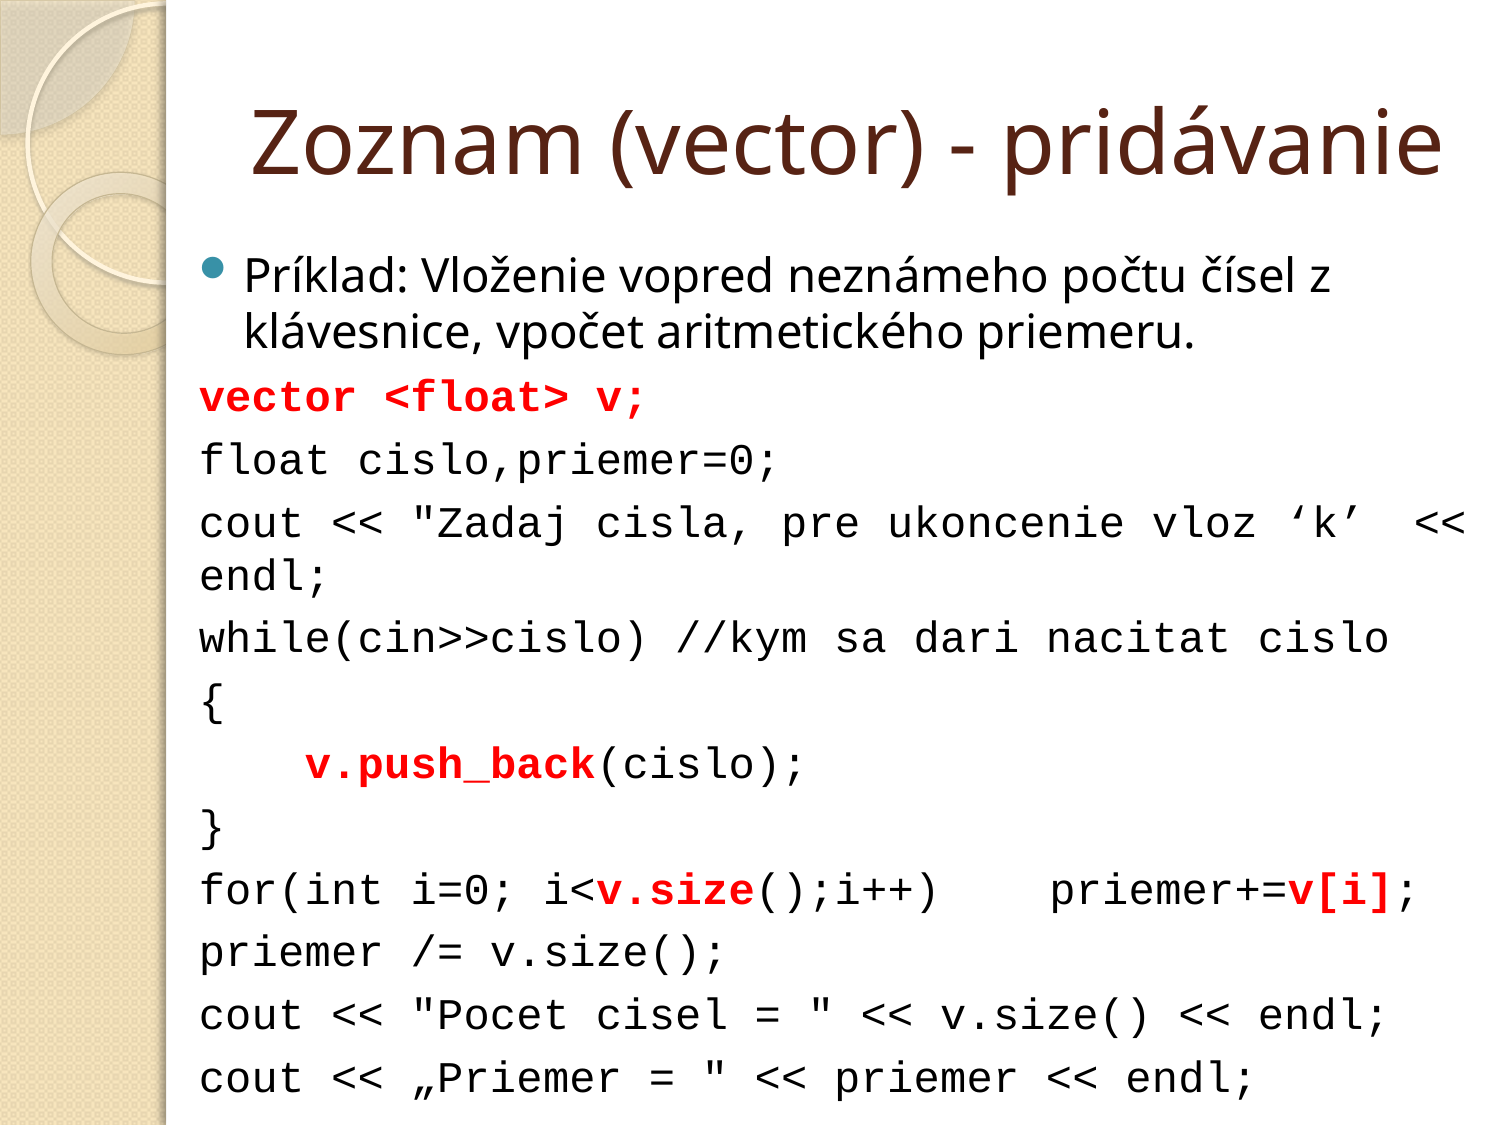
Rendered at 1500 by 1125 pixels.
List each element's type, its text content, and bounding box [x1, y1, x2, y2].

list Príklad: Vloženie vopred neznámeho počtu čísel z klávesnice, vpočet aritmetického priemeru. vector <float> v; float cislo,priemer=0; cout << "Zadaj cisla, pre ukoncenie vloz ‘k’ << endl; while(cin>>cislo) //kym sa dari nacitat cislo { v.push_back(cislo); } for(int i=0; i<v.size();i++) priemer+=v[i]; priemer /= v.size(); cout << "Pocet cisel = " << v.size() << endl; cout << „Priemer = " << priemer << endl; [171, 237, 1500, 1125]
title Zoznam (vector) - pridávanie [235, 45, 1466, 233]
